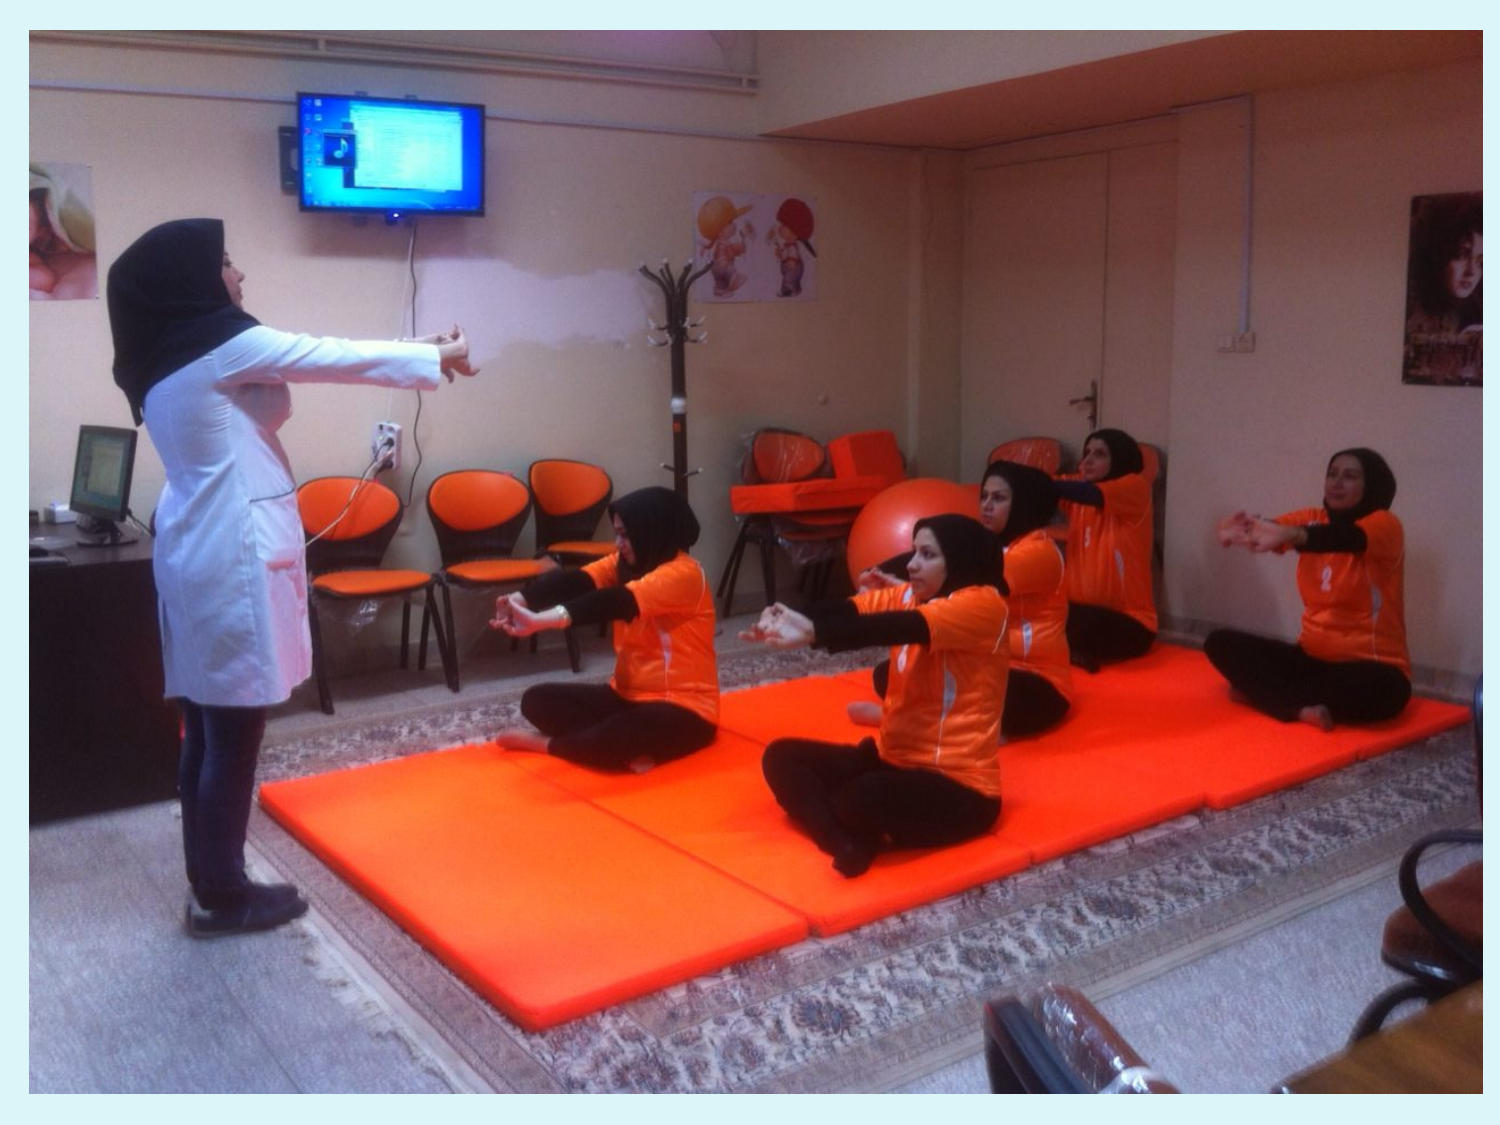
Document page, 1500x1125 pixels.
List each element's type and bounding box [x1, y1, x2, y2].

list [29, 30, 1483, 1095]
